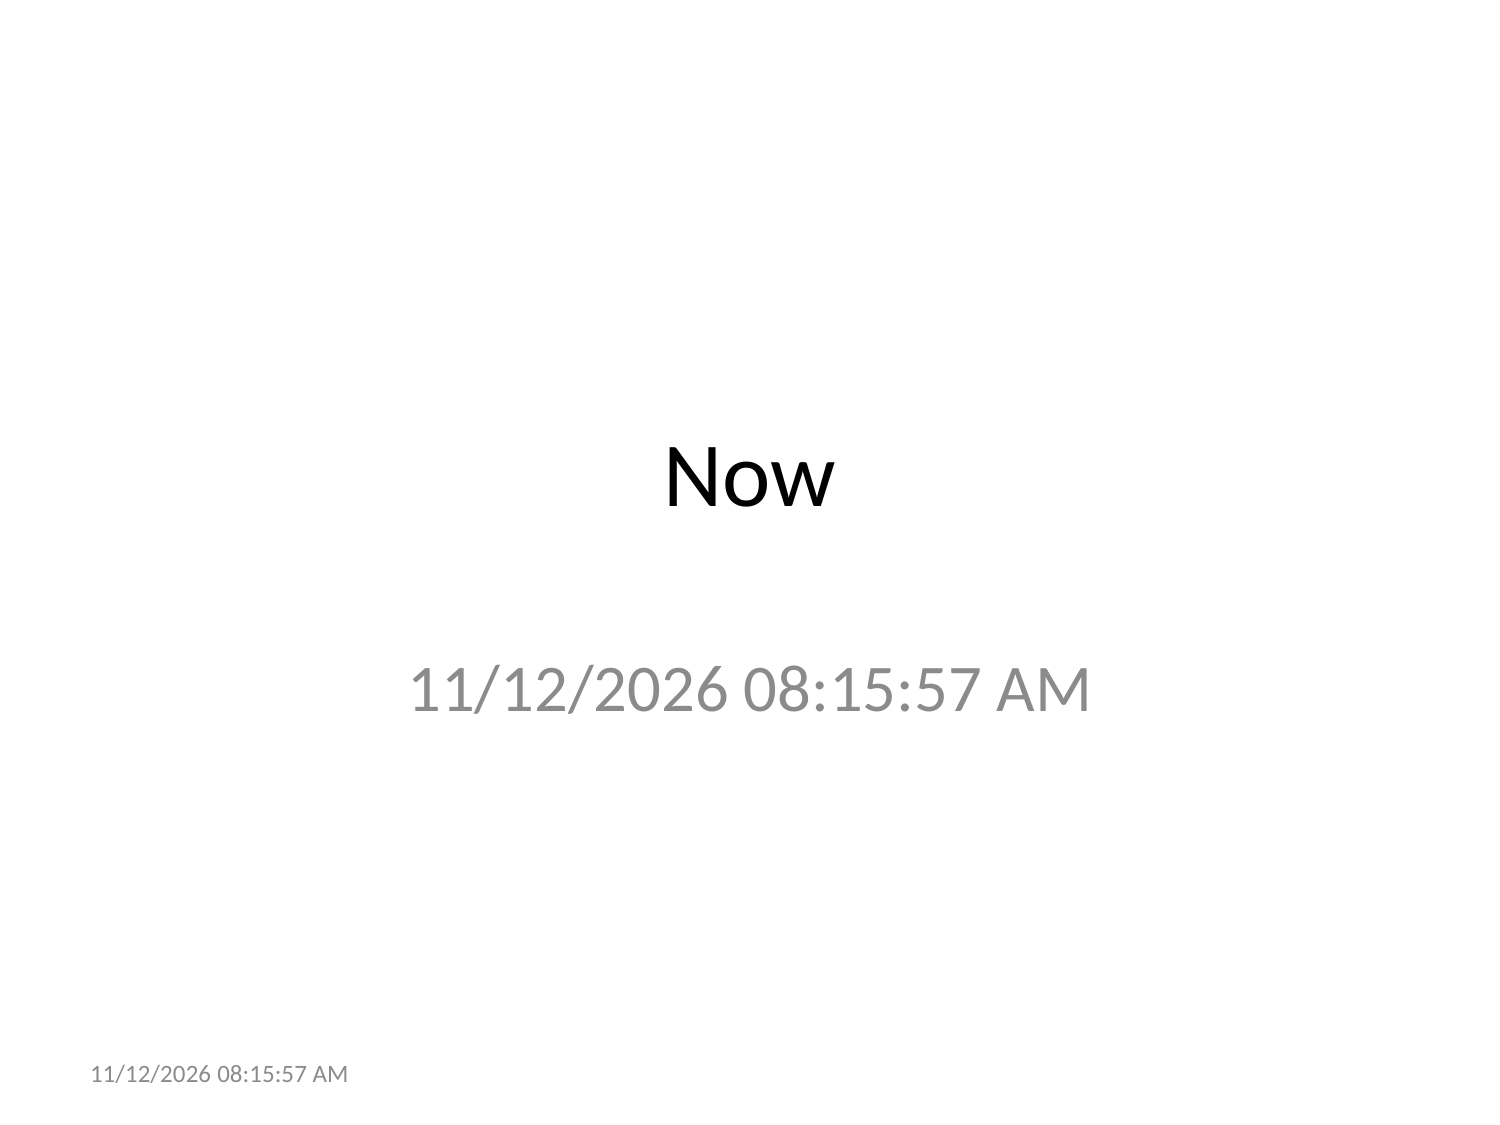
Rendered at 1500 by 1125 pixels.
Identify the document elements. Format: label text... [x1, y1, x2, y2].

title Now [112, 349, 1388, 591]
subtitle 2011-12-19 10:20:04 AM [225, 637, 1275, 925]
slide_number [75, 1042, 425, 1103]
